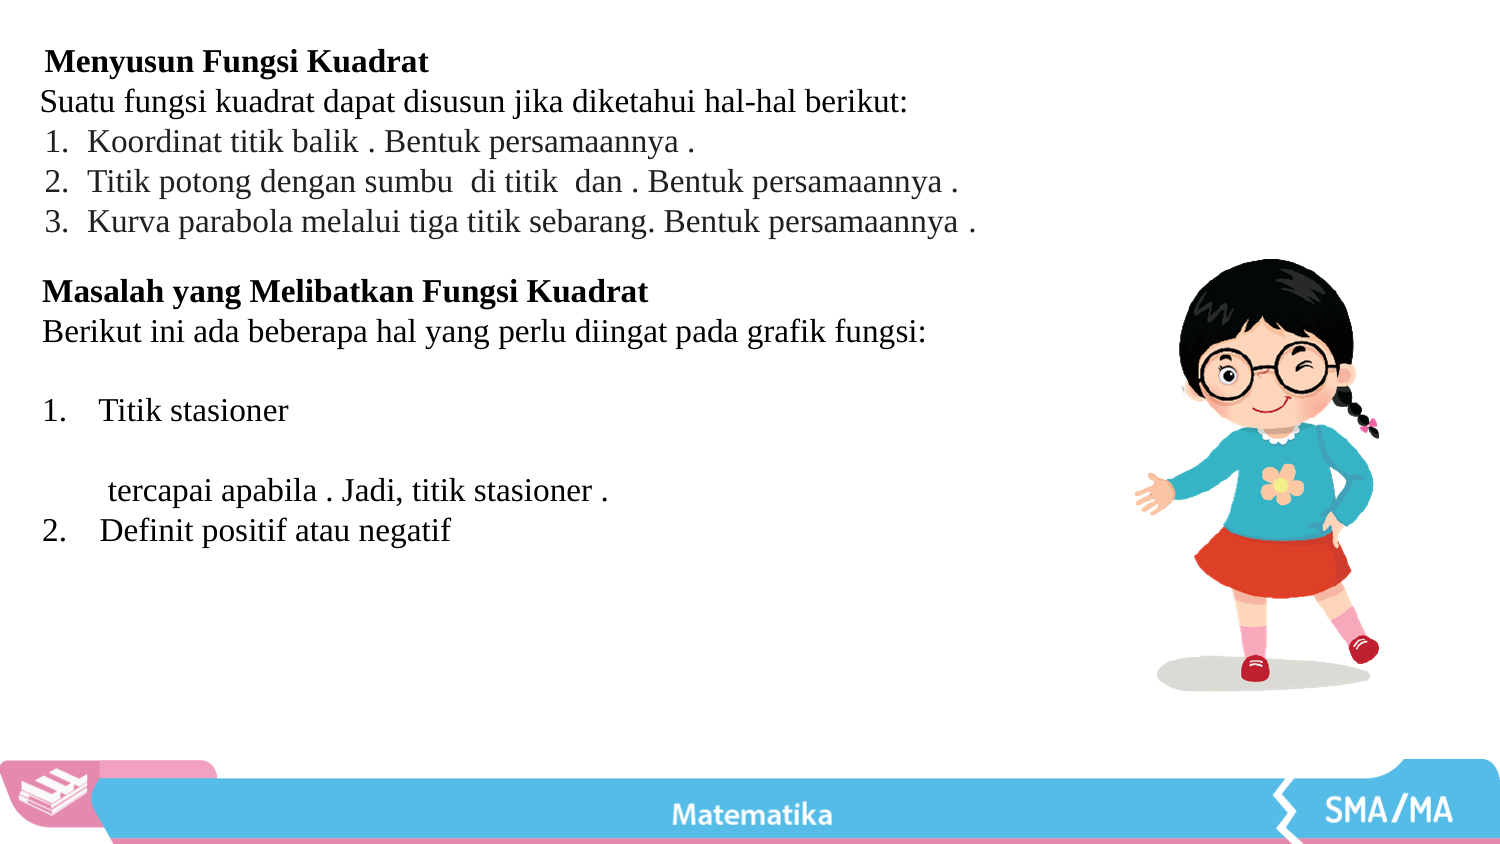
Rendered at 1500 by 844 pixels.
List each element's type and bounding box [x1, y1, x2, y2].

picture [849, 259, 1379, 692]
picture [0, 759, 1500, 844]
